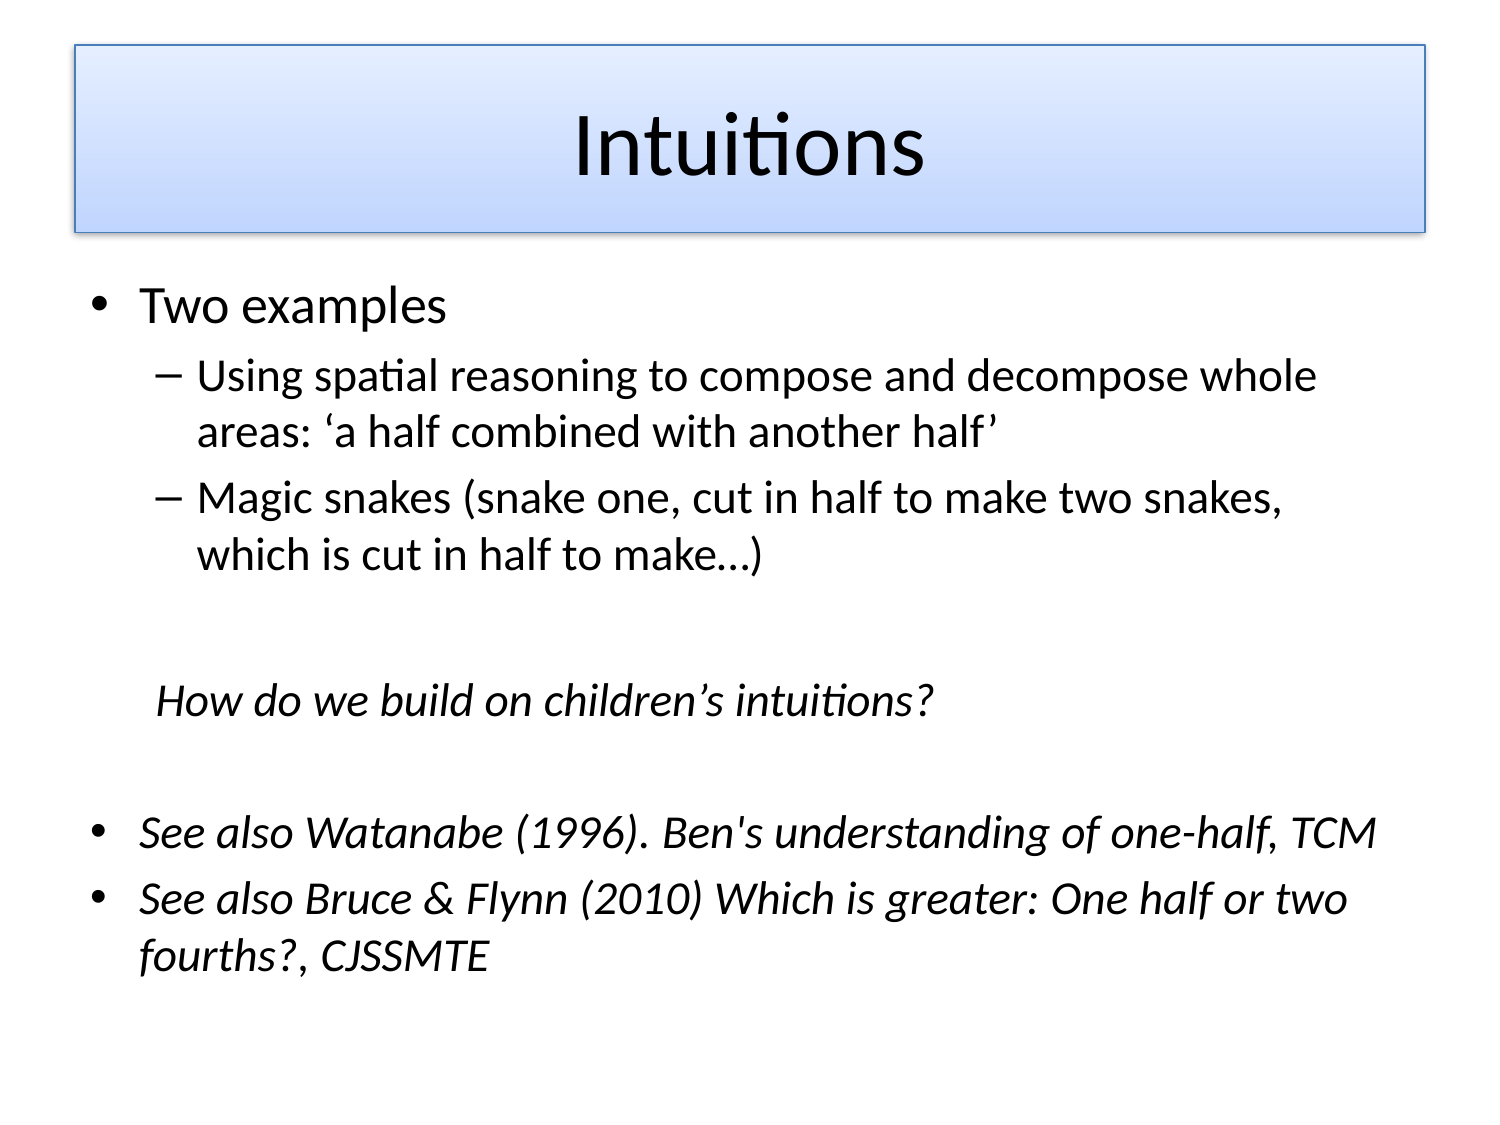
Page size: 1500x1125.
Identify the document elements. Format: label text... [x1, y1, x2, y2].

list Two examples Using spatial reasoning to compose and decompose whole areas: ‘a half combined with another half’ Magic snakes (snake one, cut in half to make two snakes, which is cut in half to make…) How do we build on children’s intuitions? See also Watanabe (1996). Ben's understanding of one-half, TCM See also Bruce & Flynn (2010) Which is greater: One half or two fourths?, CJSSMTE [75, 262, 1425, 1005]
title Intuitions [74, 44, 1426, 233]
